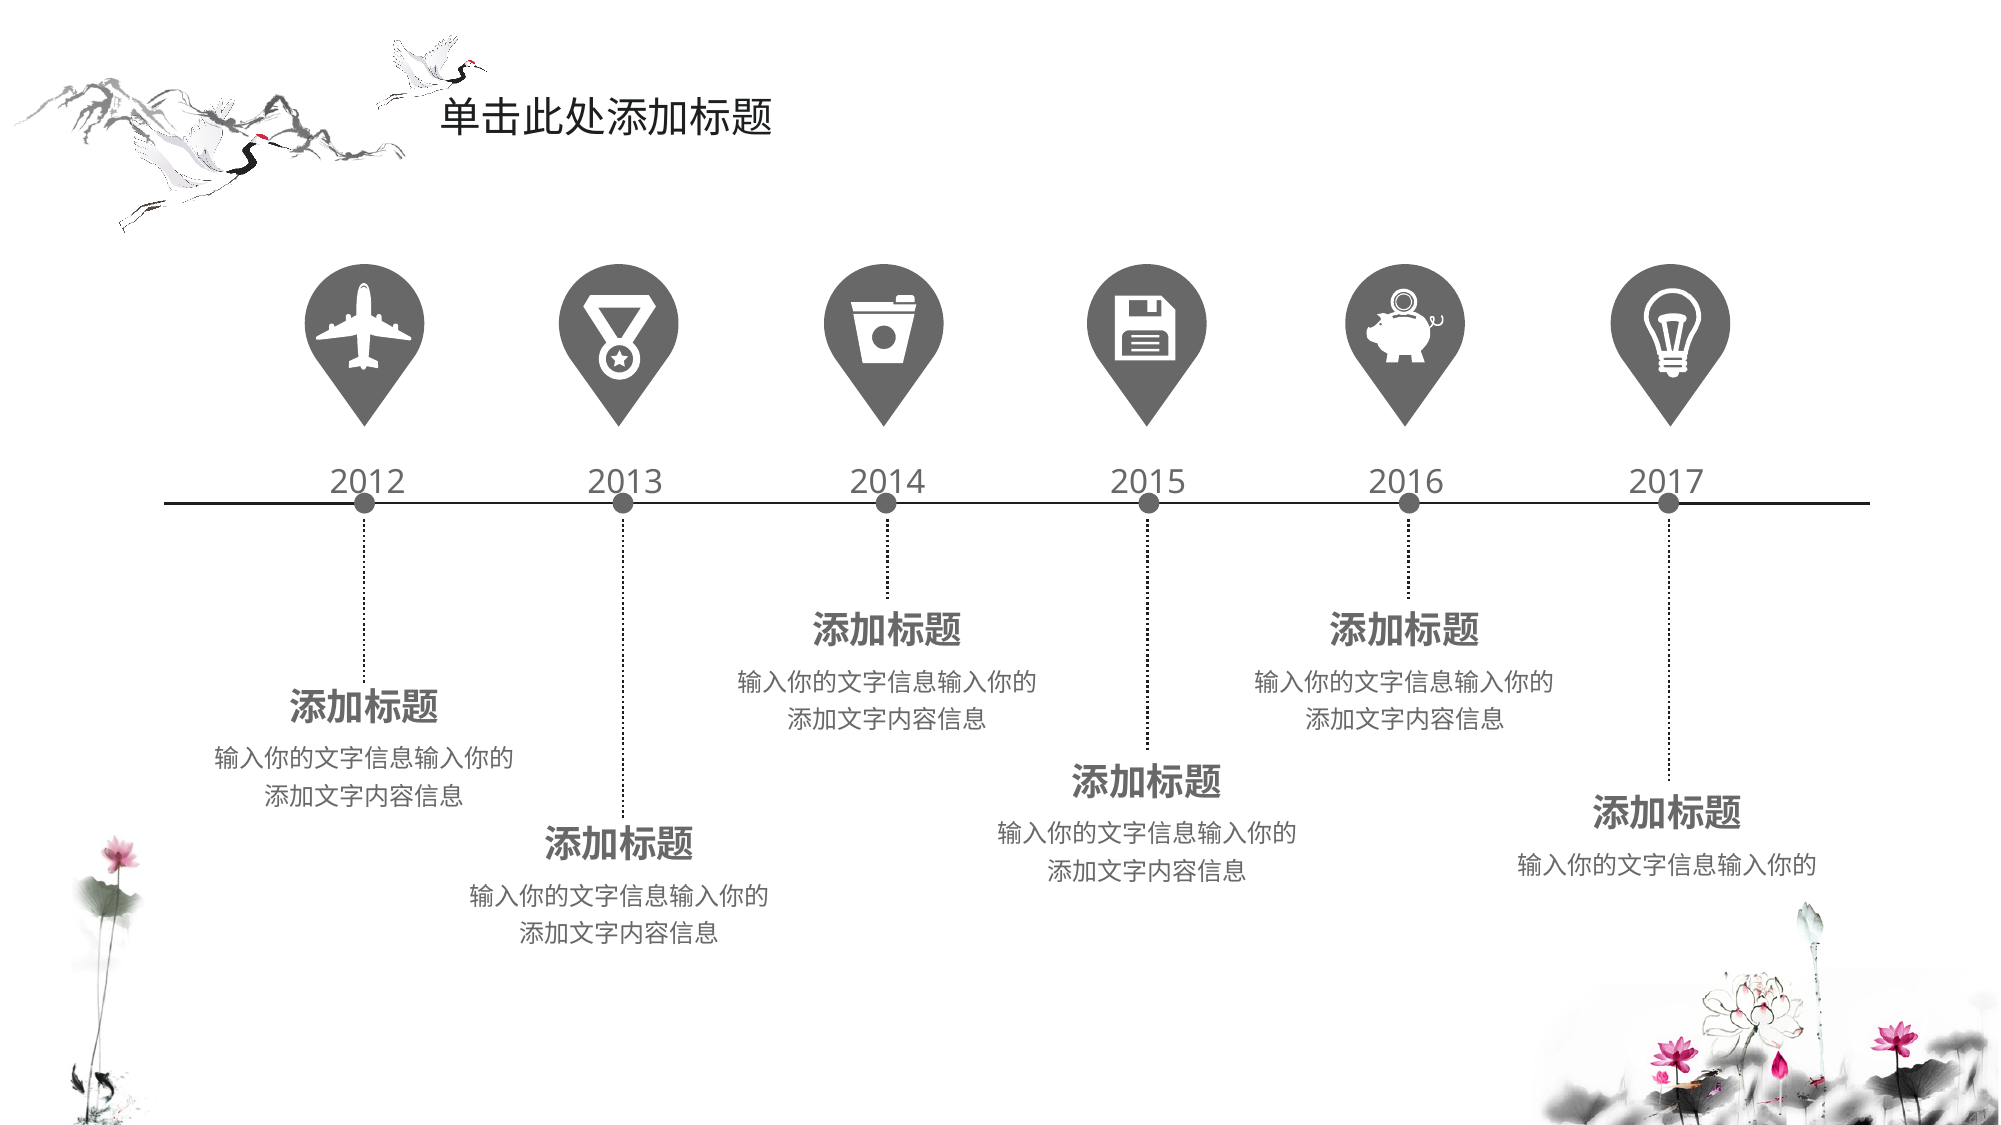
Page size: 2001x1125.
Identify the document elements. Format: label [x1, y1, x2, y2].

text_box [12, 35, 1999, 1125]
